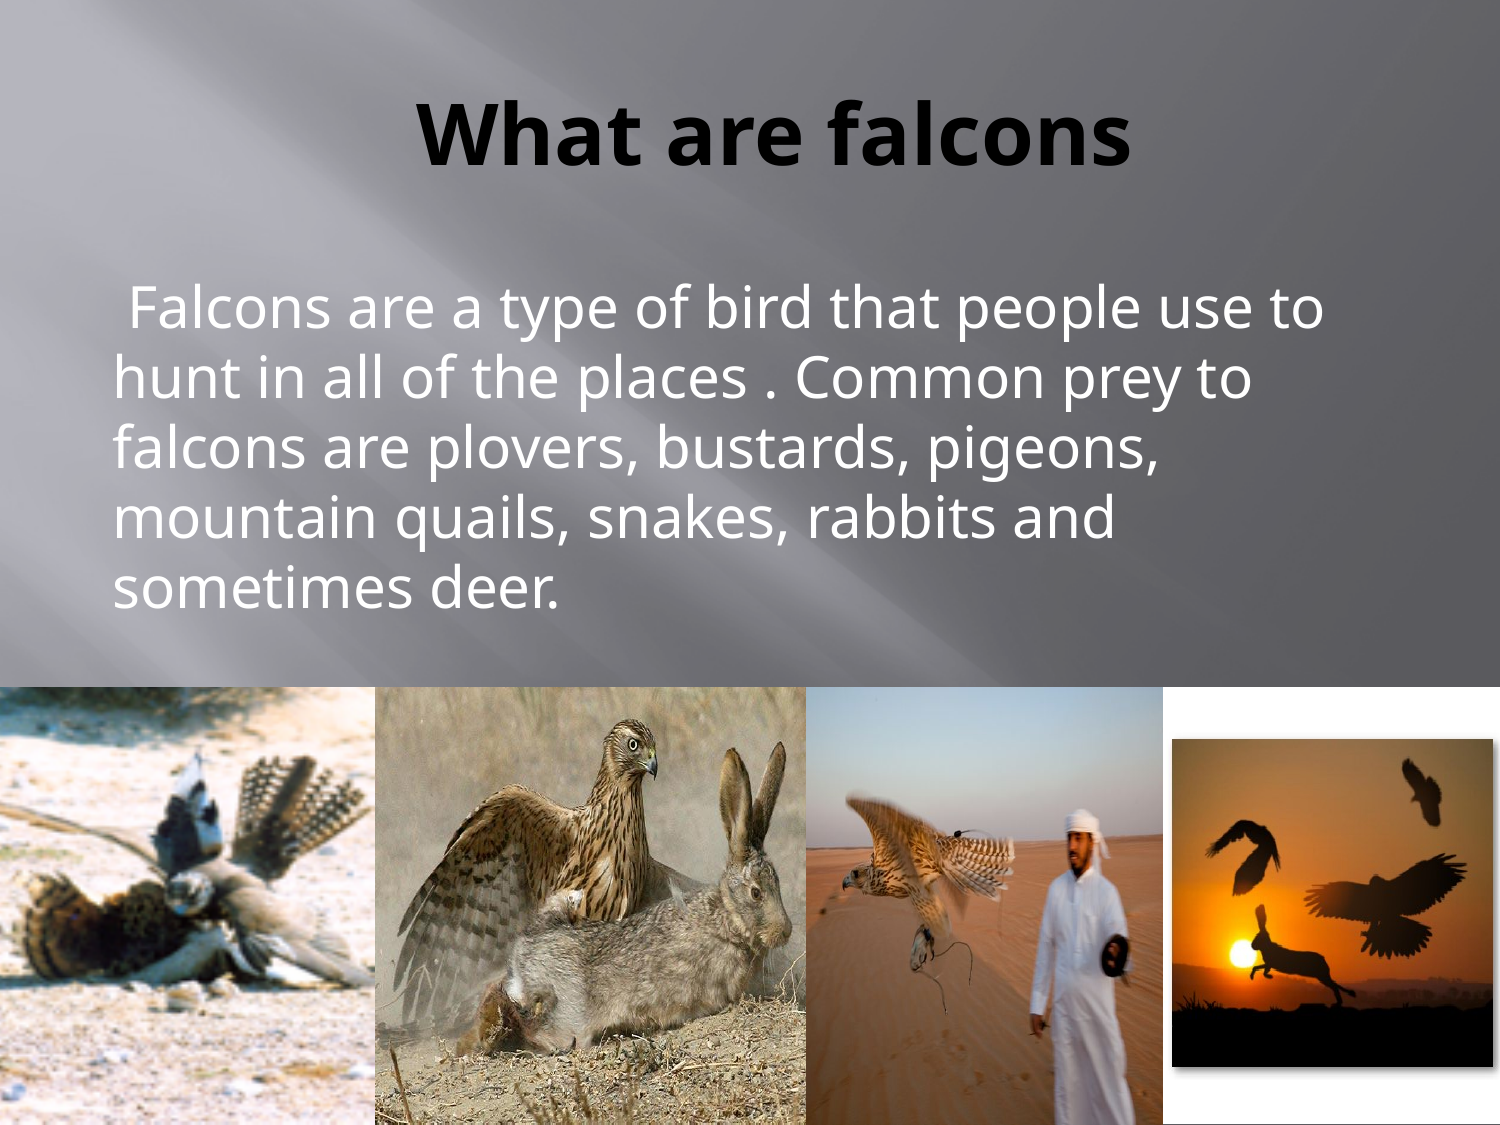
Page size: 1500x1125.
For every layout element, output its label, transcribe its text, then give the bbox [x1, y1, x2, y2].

list Falcons are a type of bird that people use to hunt in all of the places . Common prey to falcons are plovers, bustards, pigeons, mountain quails, snakes, rabbits and sometimes deer. [75, 262, 1425, 687]
picture [0, 687, 1500, 1125]
title What are falcons [99, 37, 1450, 225]
